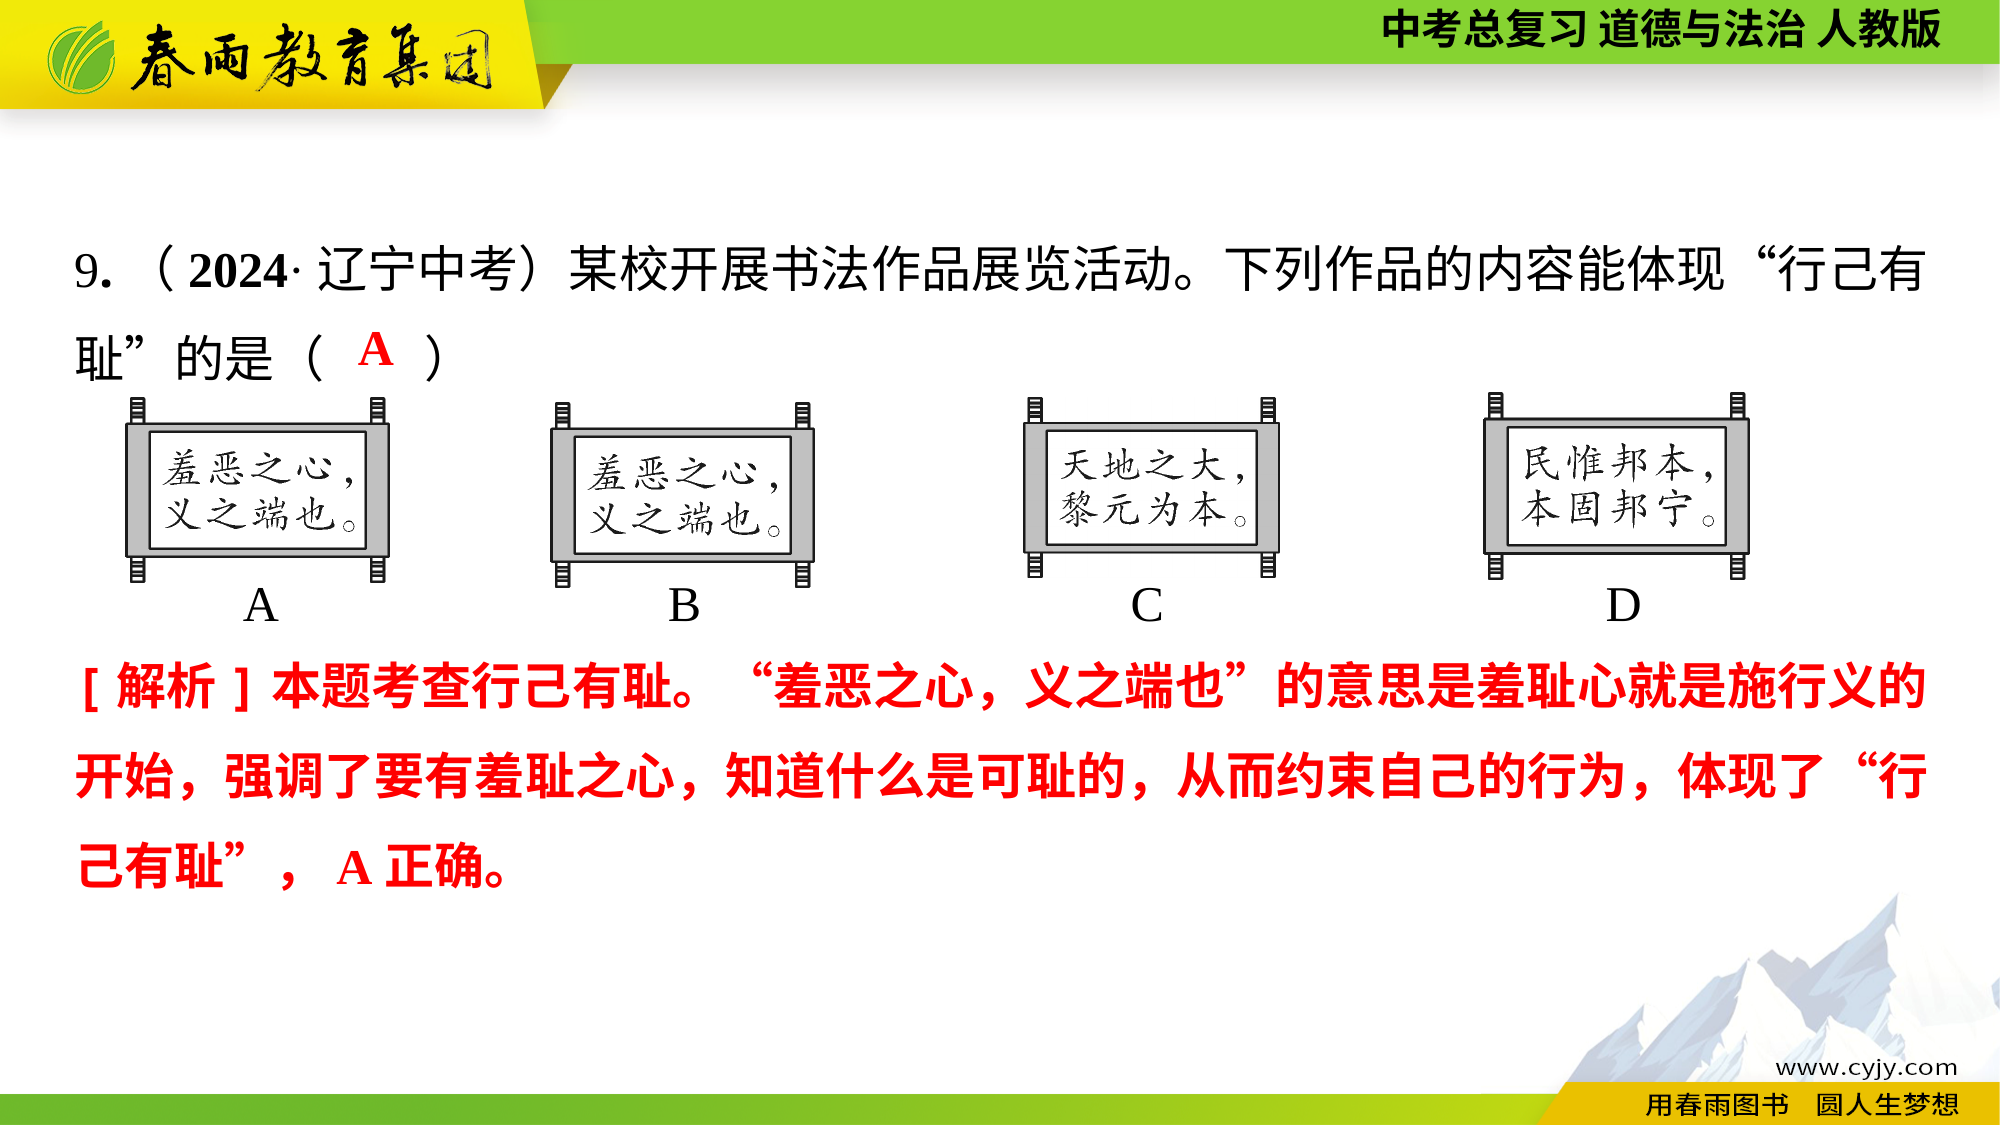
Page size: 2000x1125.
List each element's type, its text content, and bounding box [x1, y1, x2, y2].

picture [0, 0, 2000, 1125]
text_box [解析]本题考查行己有耻。“羞恶之心，义之端也”的意思是羞耻心就是施行义的开始，强调了要有羞耻之心，知道什么是可耻的，从而约束自己的行为，体现了“行己有耻”，A正确。 [59, 616, 1944, 902]
list 9.（2024·辽宁中考）某校开展书法作品展览活动。下列作品的内容能体现“行己有耻”的是（ ） [59, 200, 1944, 489]
text_box A [343, 307, 409, 383]
text_box A B C D [78, 533, 1922, 616]
